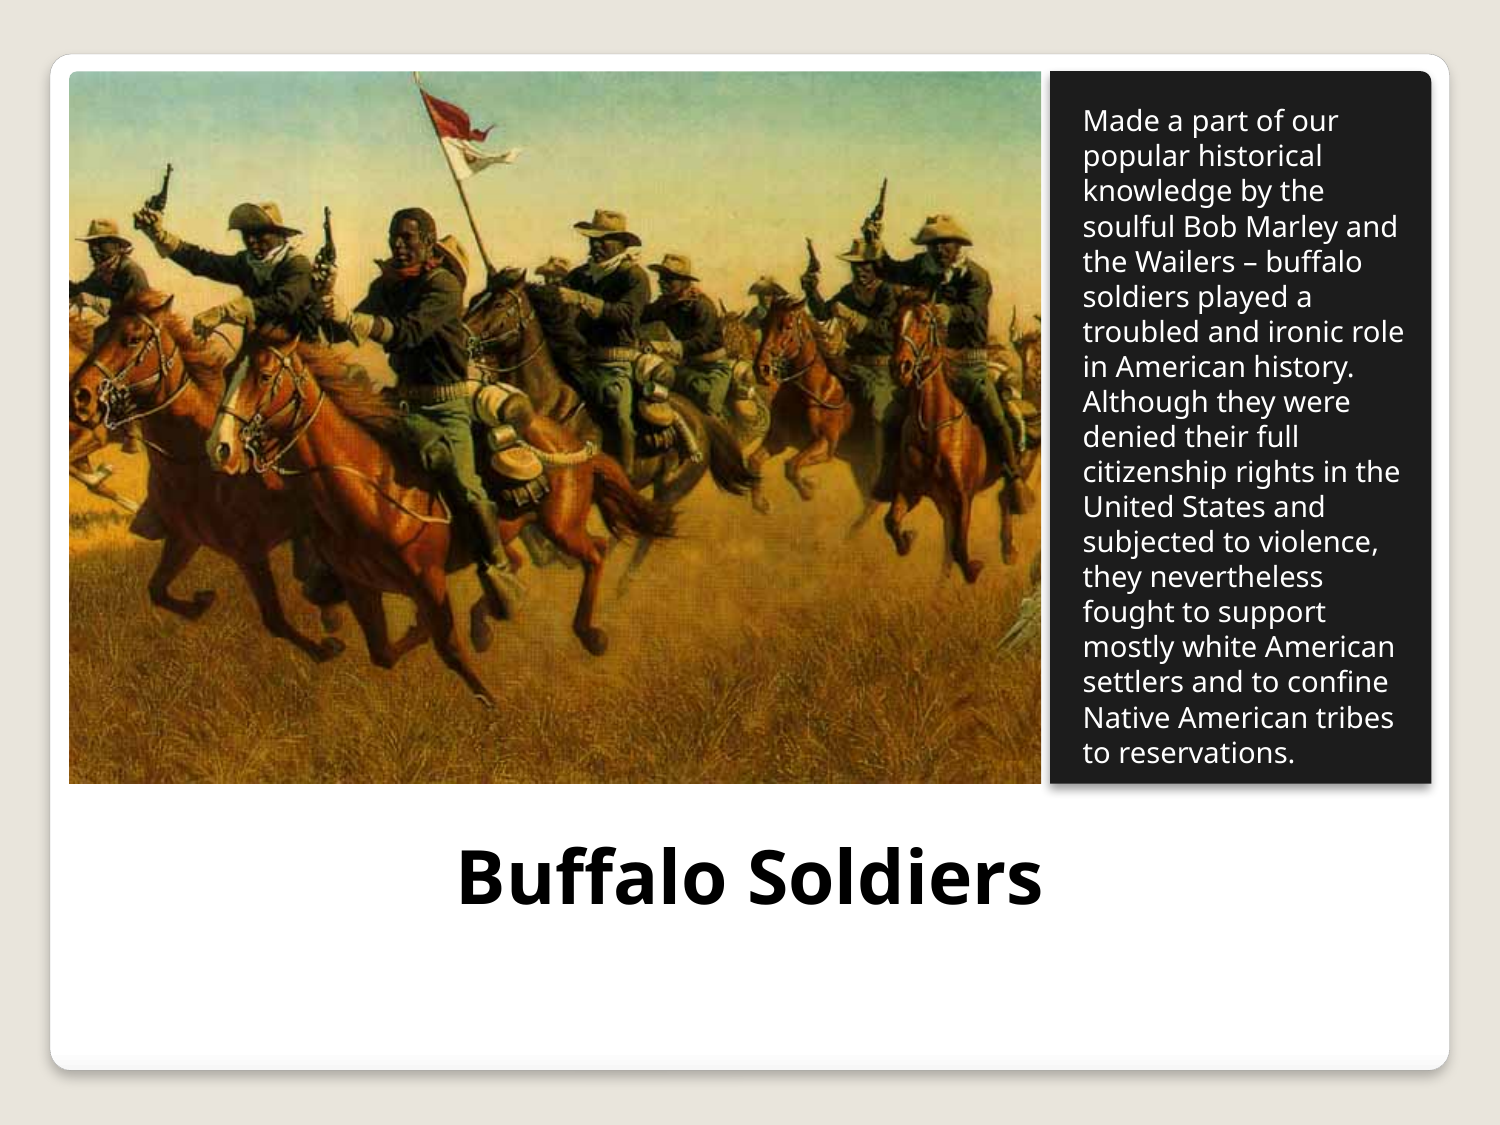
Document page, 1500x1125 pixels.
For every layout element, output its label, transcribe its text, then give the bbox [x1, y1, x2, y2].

title Buffalo Soldiers [75, 822, 1425, 995]
picture [68, 71, 1042, 785]
list Made a part of our popular historical knowledge by the soulful Bob Marley and the Wailers – buffalo soldiers played a troubled and ironic role in American history. Although they were denied their full citizenship rights in the United States and subjected to violence, they nevertheless fought to support mostly white American settlers and to confine Native American tribes to reservations. [1060, 87, 1428, 779]
